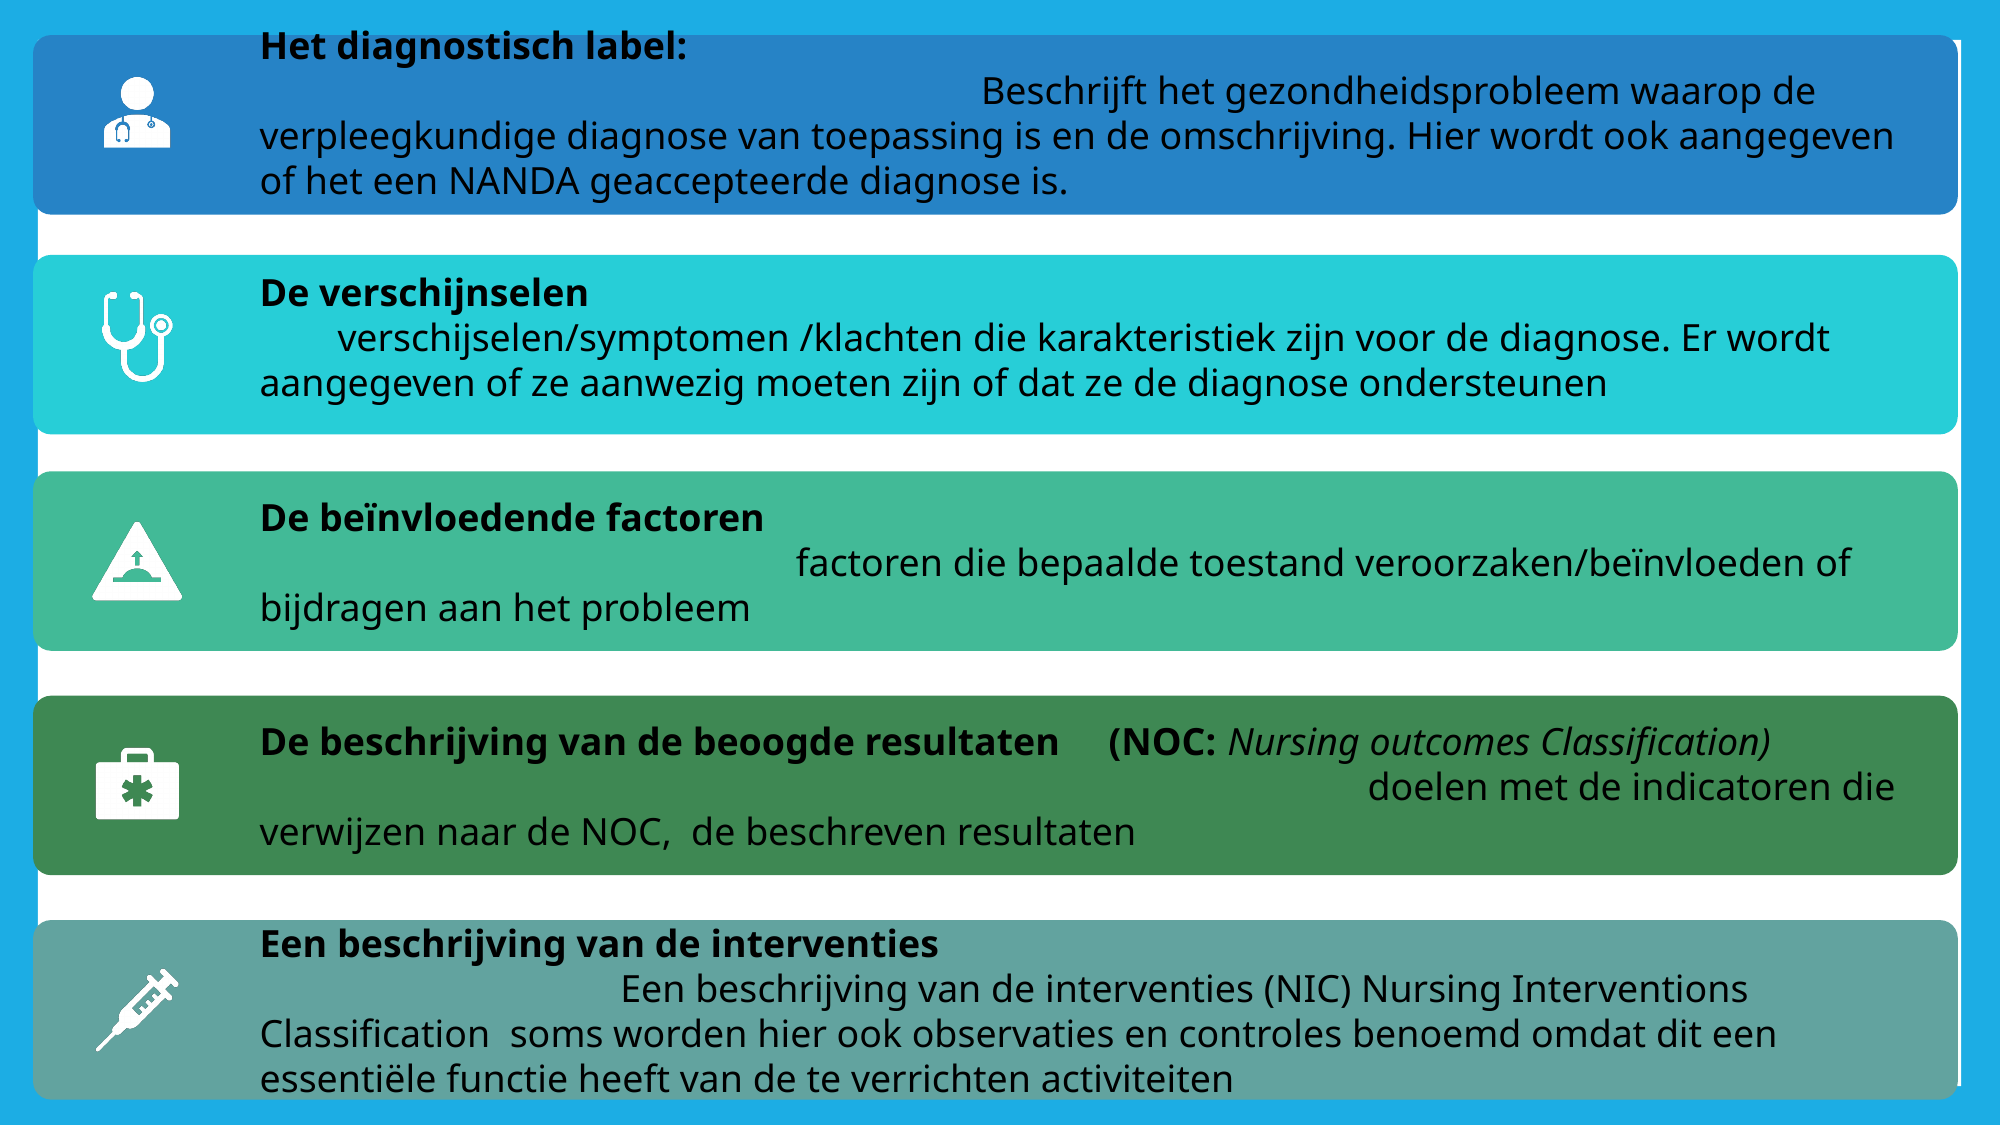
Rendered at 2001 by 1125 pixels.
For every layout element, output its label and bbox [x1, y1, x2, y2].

list [32, 21, 1959, 1101]
